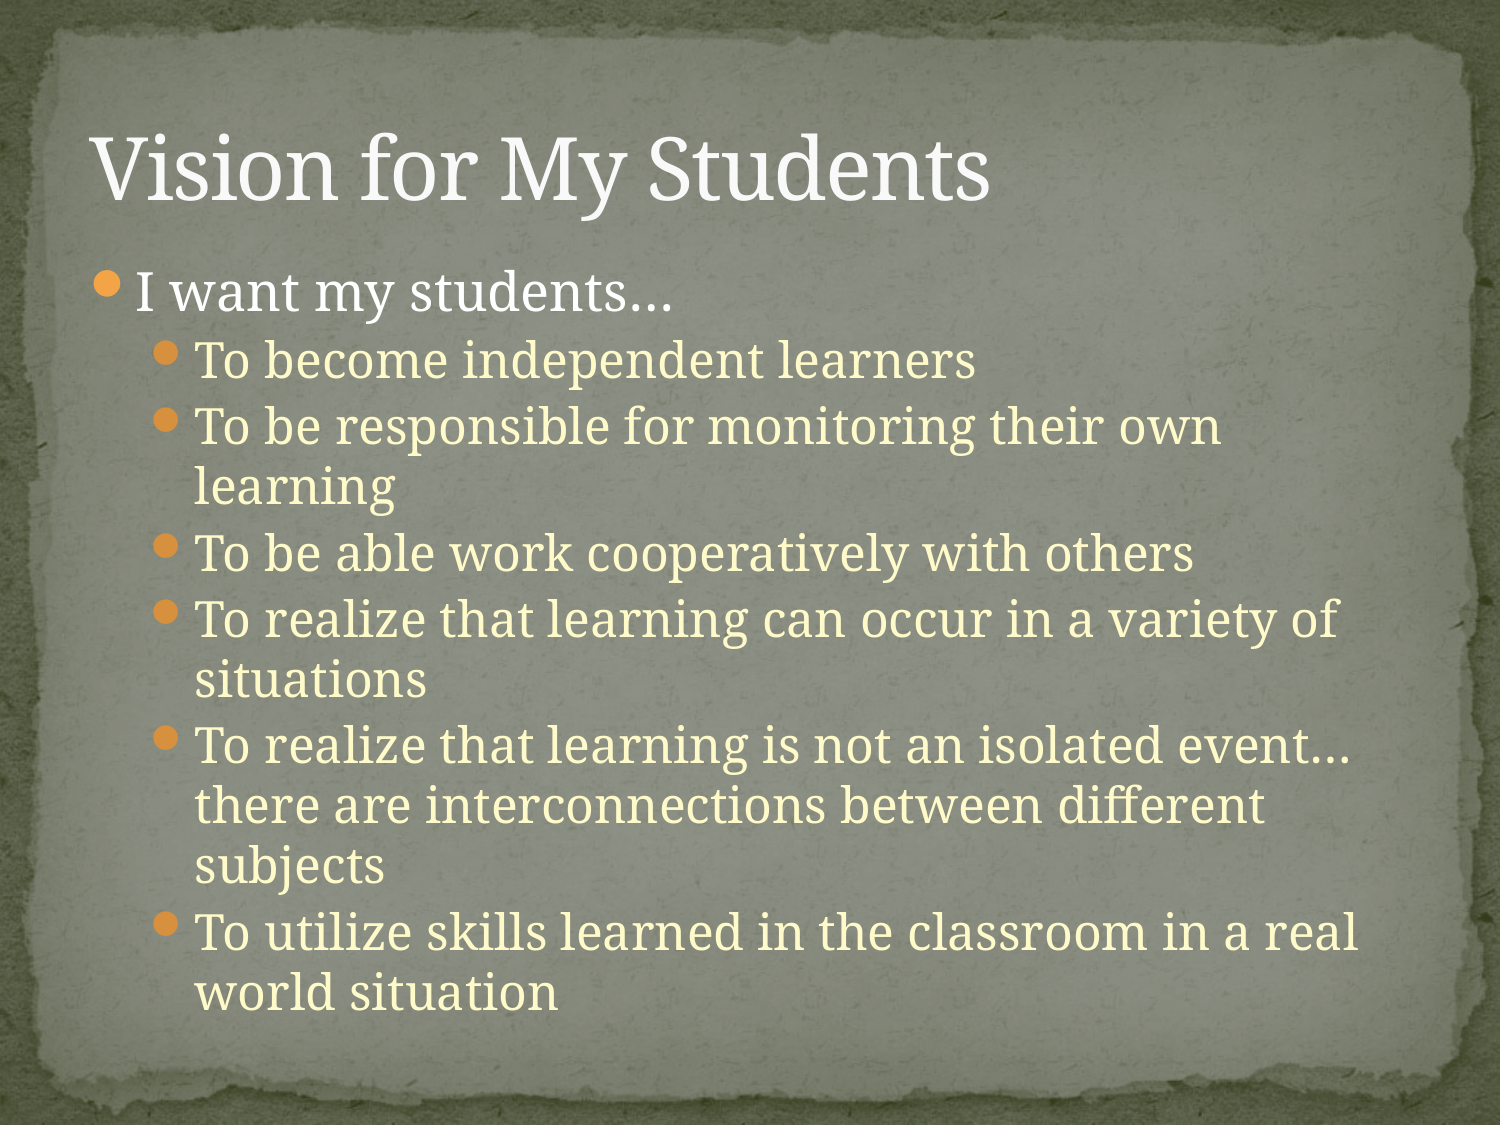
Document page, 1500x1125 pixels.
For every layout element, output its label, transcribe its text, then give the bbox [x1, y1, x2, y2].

list I want my students… To become independent learners To be responsible for monitoring their own learning To be able work cooperatively with others To realize that learning can occur in a variety of situations To realize that learning is not an isolated event…there are interconnections between different subjects To utilize skills learned in the classroom in a real world situation [75, 249, 1425, 1000]
title Vision for My Students [74, 24, 1425, 225]
